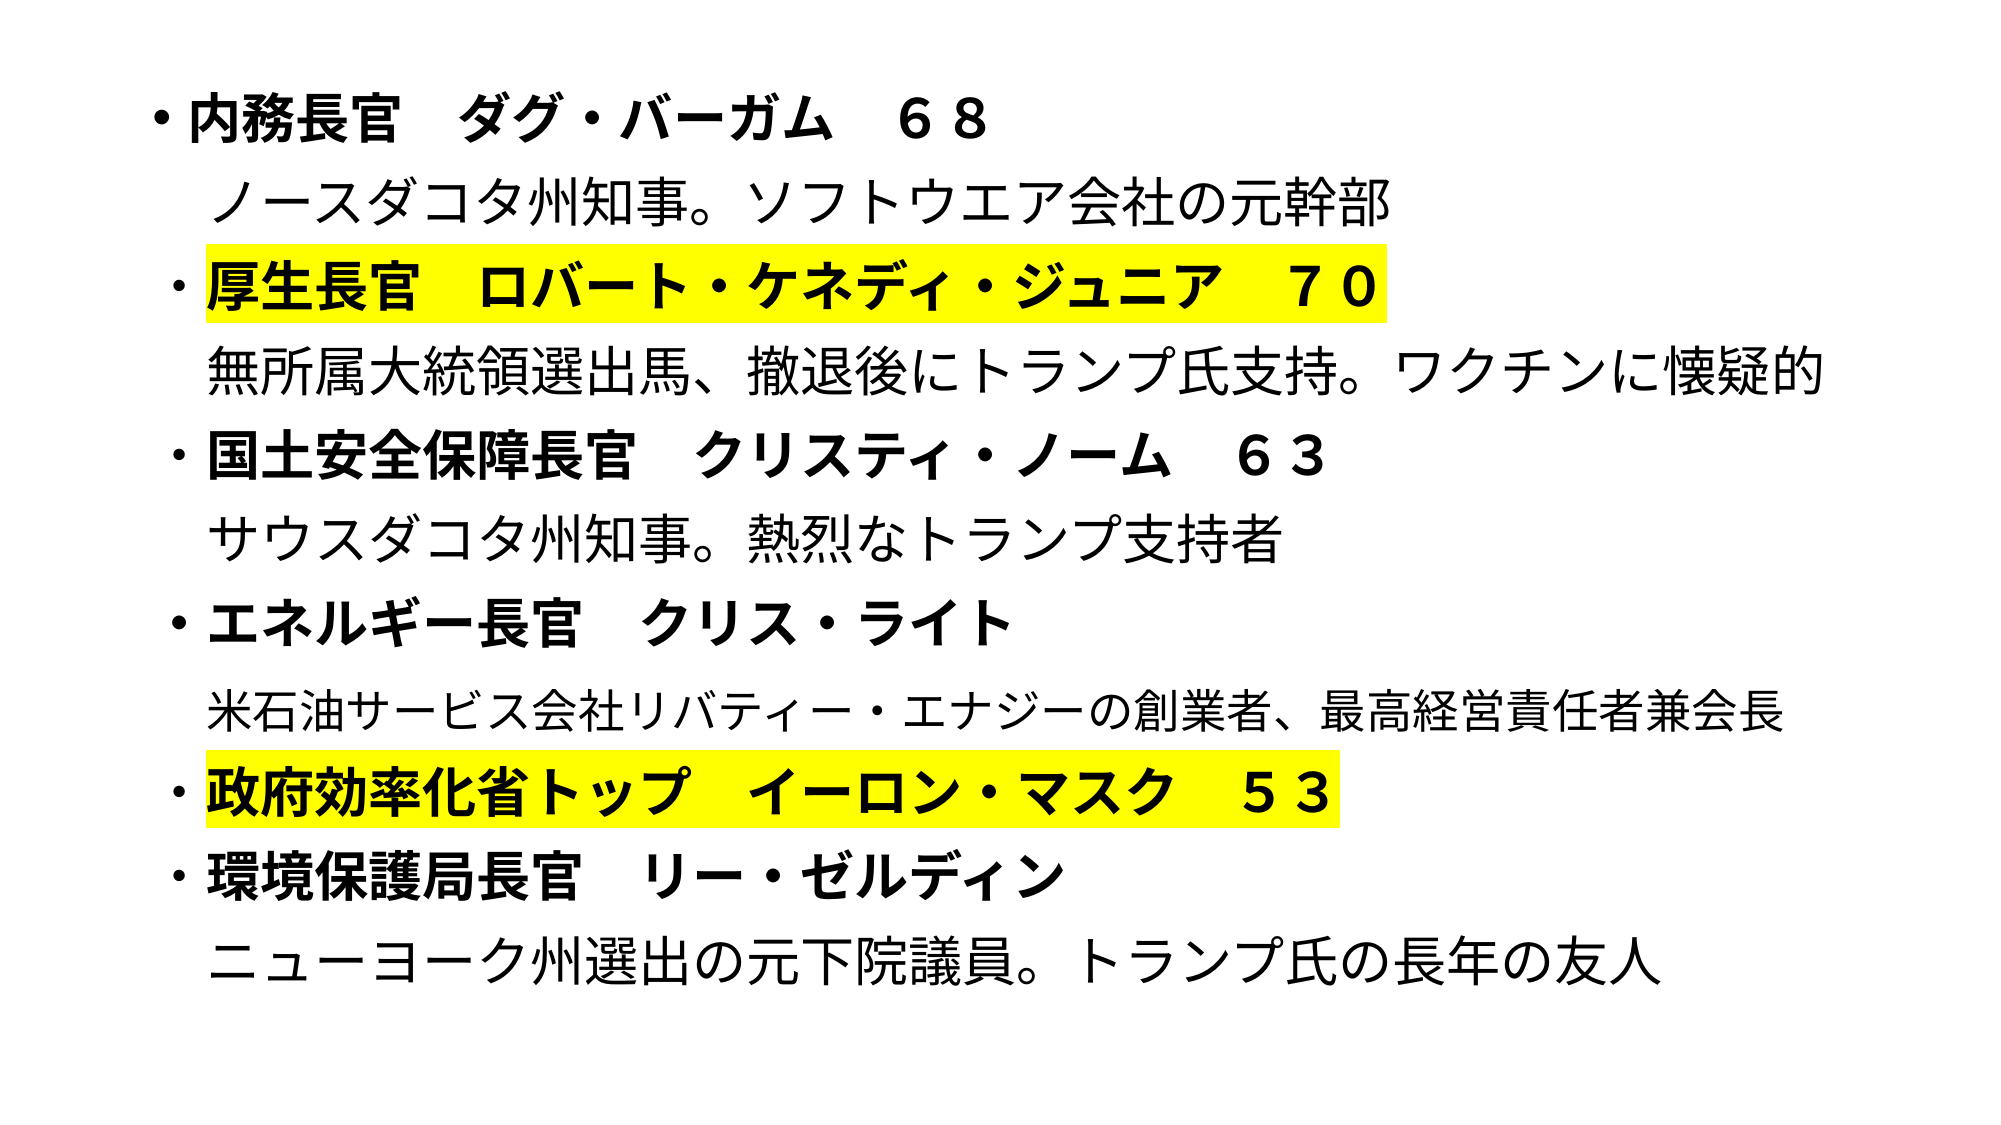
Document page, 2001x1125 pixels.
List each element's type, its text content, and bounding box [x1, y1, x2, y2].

list 内務長官 ダグ・バーガム ６８ ノースダコタ州知事。ソフトウエア会社の元幹部 ・厚生長官 ロバート・ケネディ・ジュニア ７０ 無所属大統領選出馬、撤退後にトランプ氏支持。ワクチンに懐疑的 ・国土安全保障長官 クリスティ・ノーム ６３ サウスダコタ州知事。熱烈なトランプ支持者 ・エネルギー長官 クリス・ライト 米石油サービス会社リバティー・エナジーの創業者、最高経営責任者兼会長 ・政府効率化省トップ イーロン・マスク ５３ ・環境保護局長官 リー・ゼルディン ニューヨーク州選出の元下院議員。トランプ氏の長年の友人 [137, 76, 1863, 1014]
